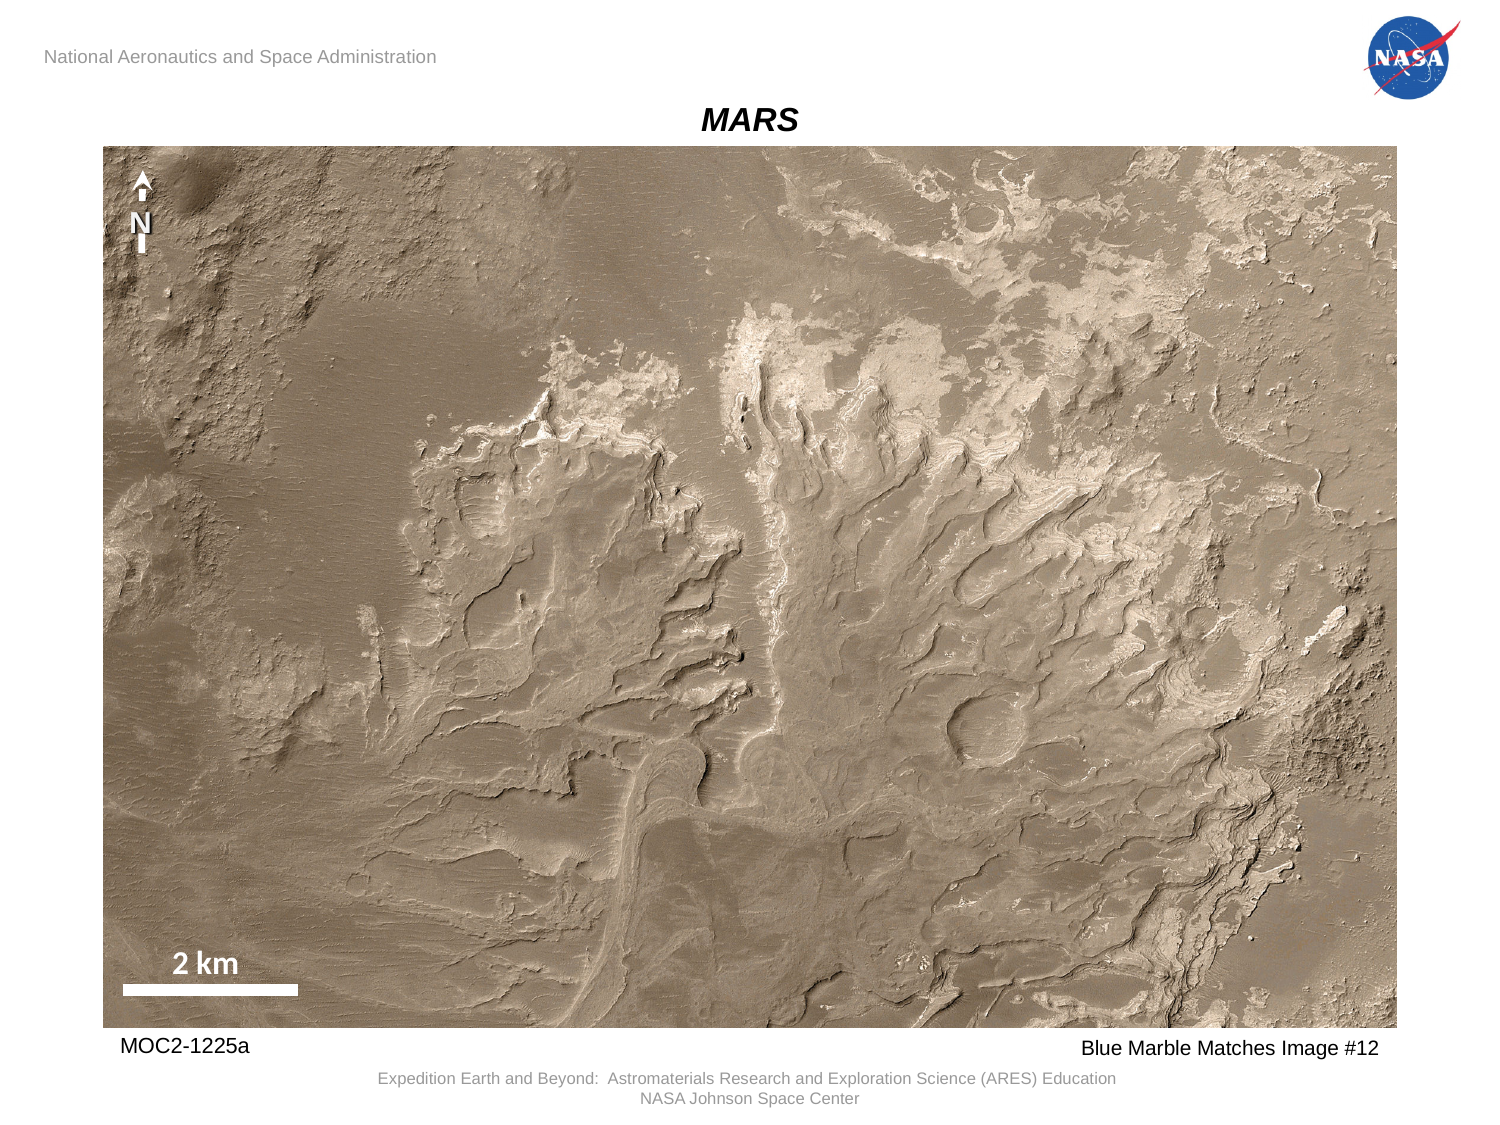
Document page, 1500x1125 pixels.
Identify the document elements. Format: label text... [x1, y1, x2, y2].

text_box MARS [381, 91, 1119, 145]
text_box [103, 146, 1397, 1069]
picture [1362, 15, 1461, 100]
